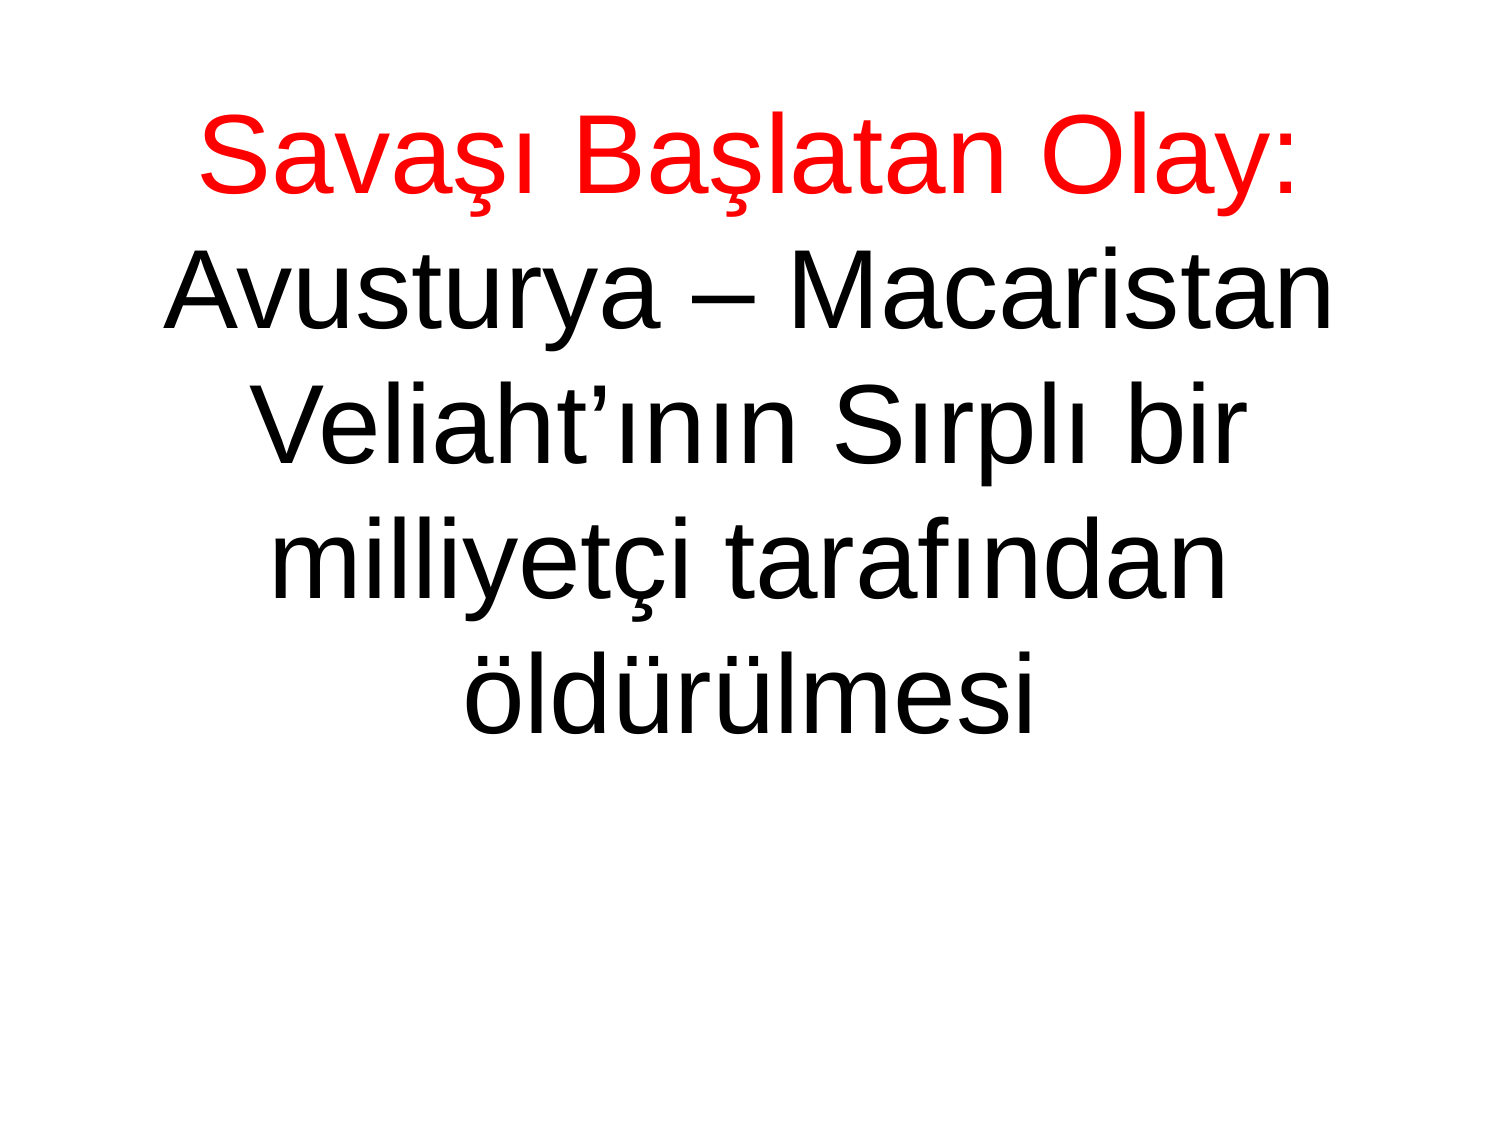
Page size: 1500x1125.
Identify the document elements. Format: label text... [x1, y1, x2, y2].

text_box Savaşı Başlatan Olay: Avusturya – Macaristan Veliaht’ının Sırplı bir milliyetçi tarafından öldürülmesi [35, 73, 1465, 809]
